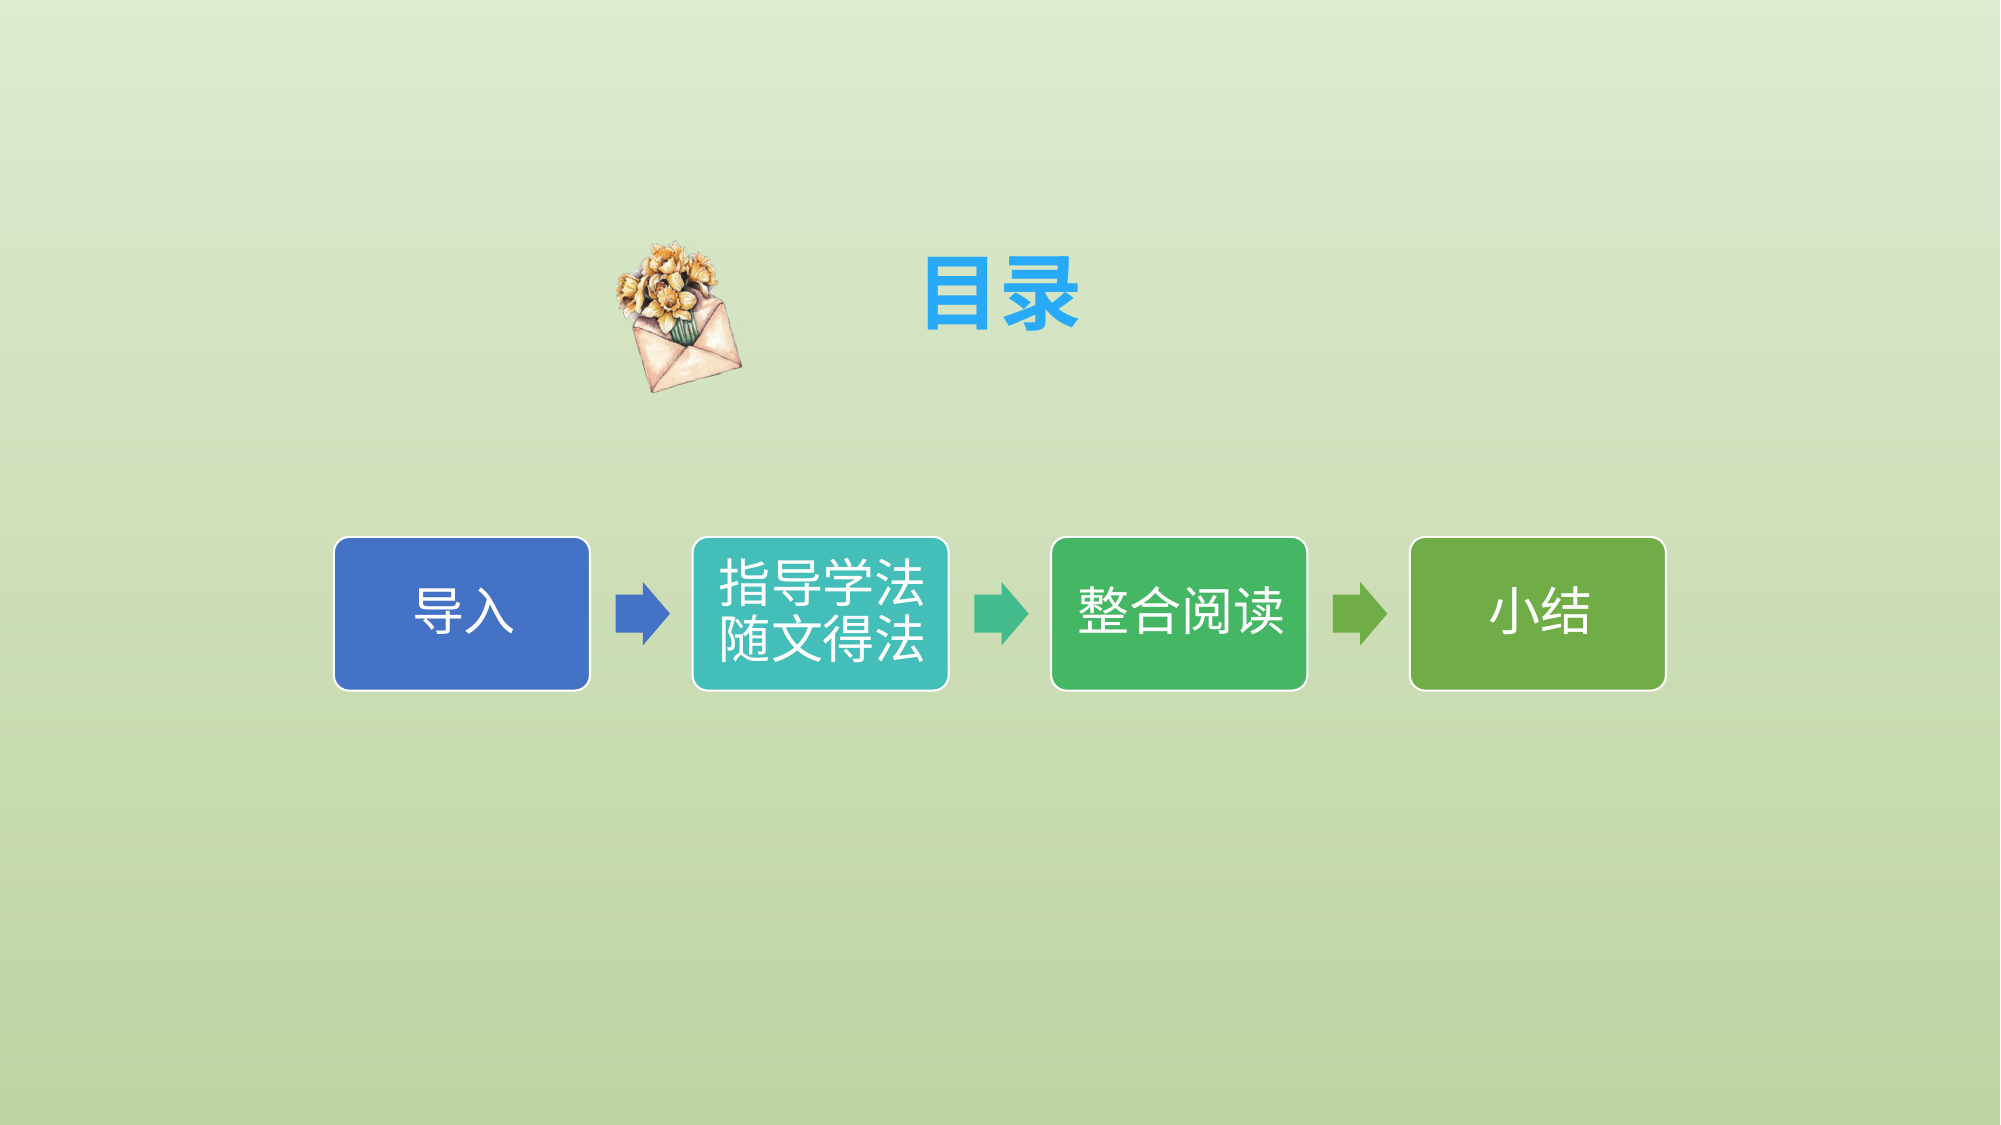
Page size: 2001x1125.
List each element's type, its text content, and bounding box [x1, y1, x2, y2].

picture [566, 171, 776, 404]
text_box 目录 [859, 203, 1141, 348]
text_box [333, 450, 1667, 777]
